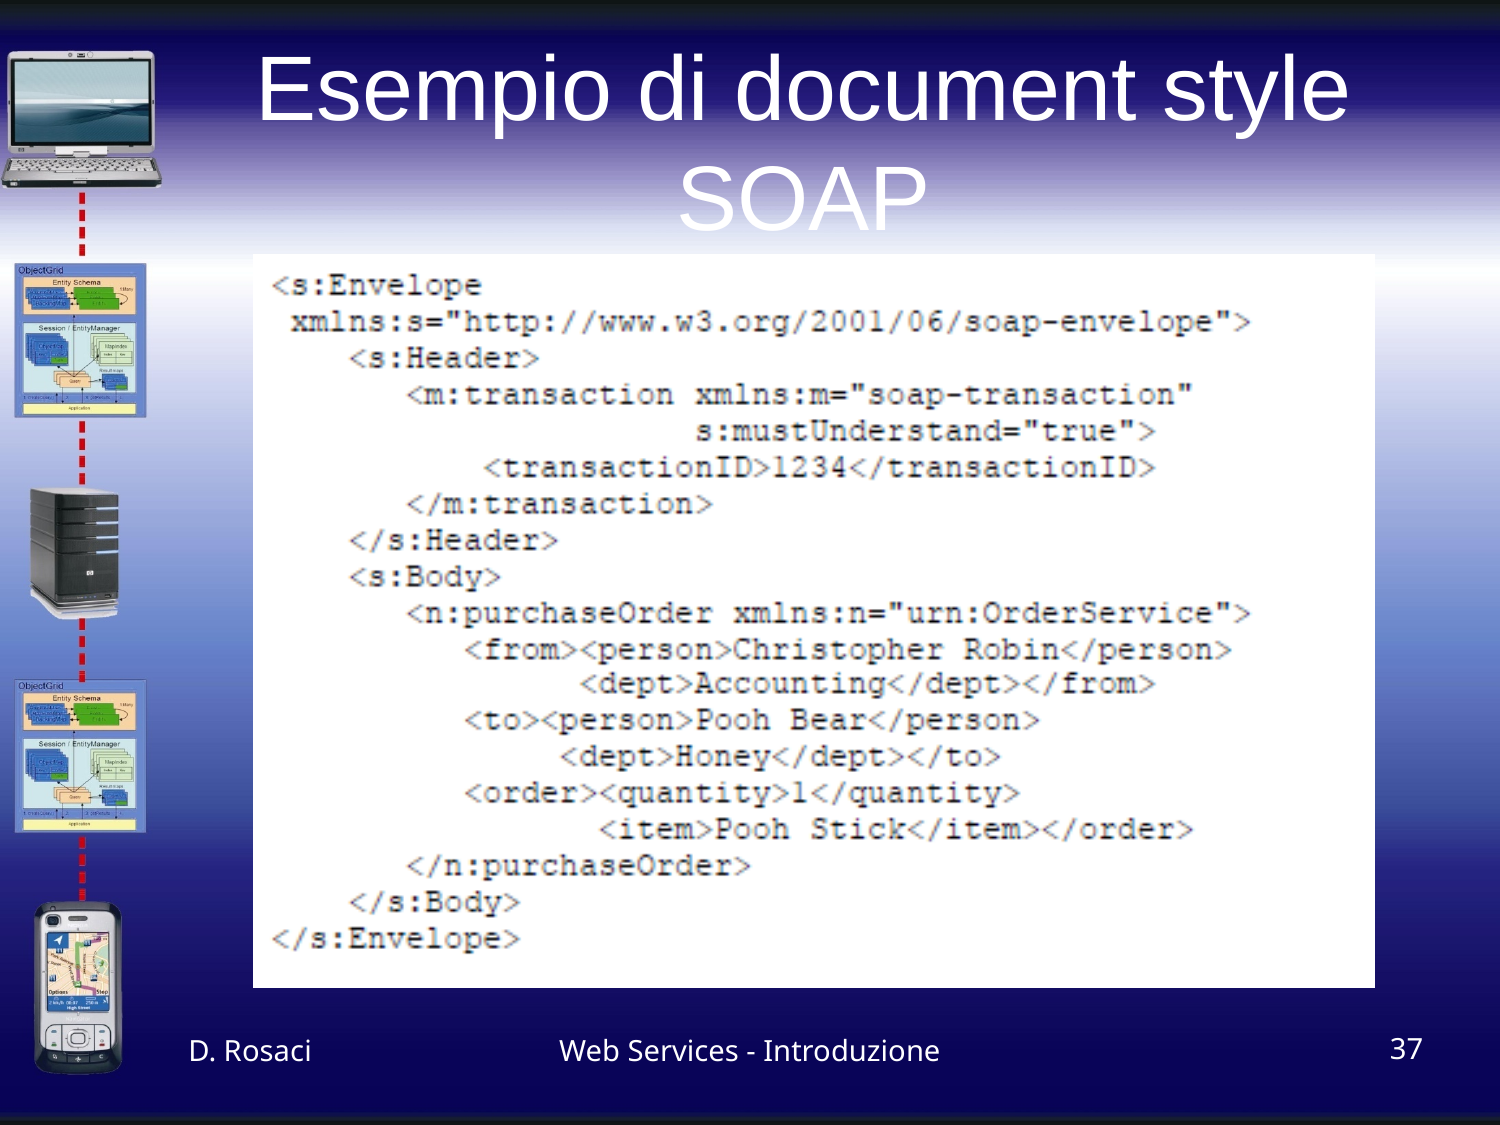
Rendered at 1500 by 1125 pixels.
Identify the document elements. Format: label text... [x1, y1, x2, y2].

slide_number D. Rosaci [74, 1024, 426, 1103]
footer Web Services - Introduzione [512, 1024, 988, 1103]
title Esempio di document style SOAP [182, 44, 1426, 233]
picture [0, 0, 1500, 1125]
